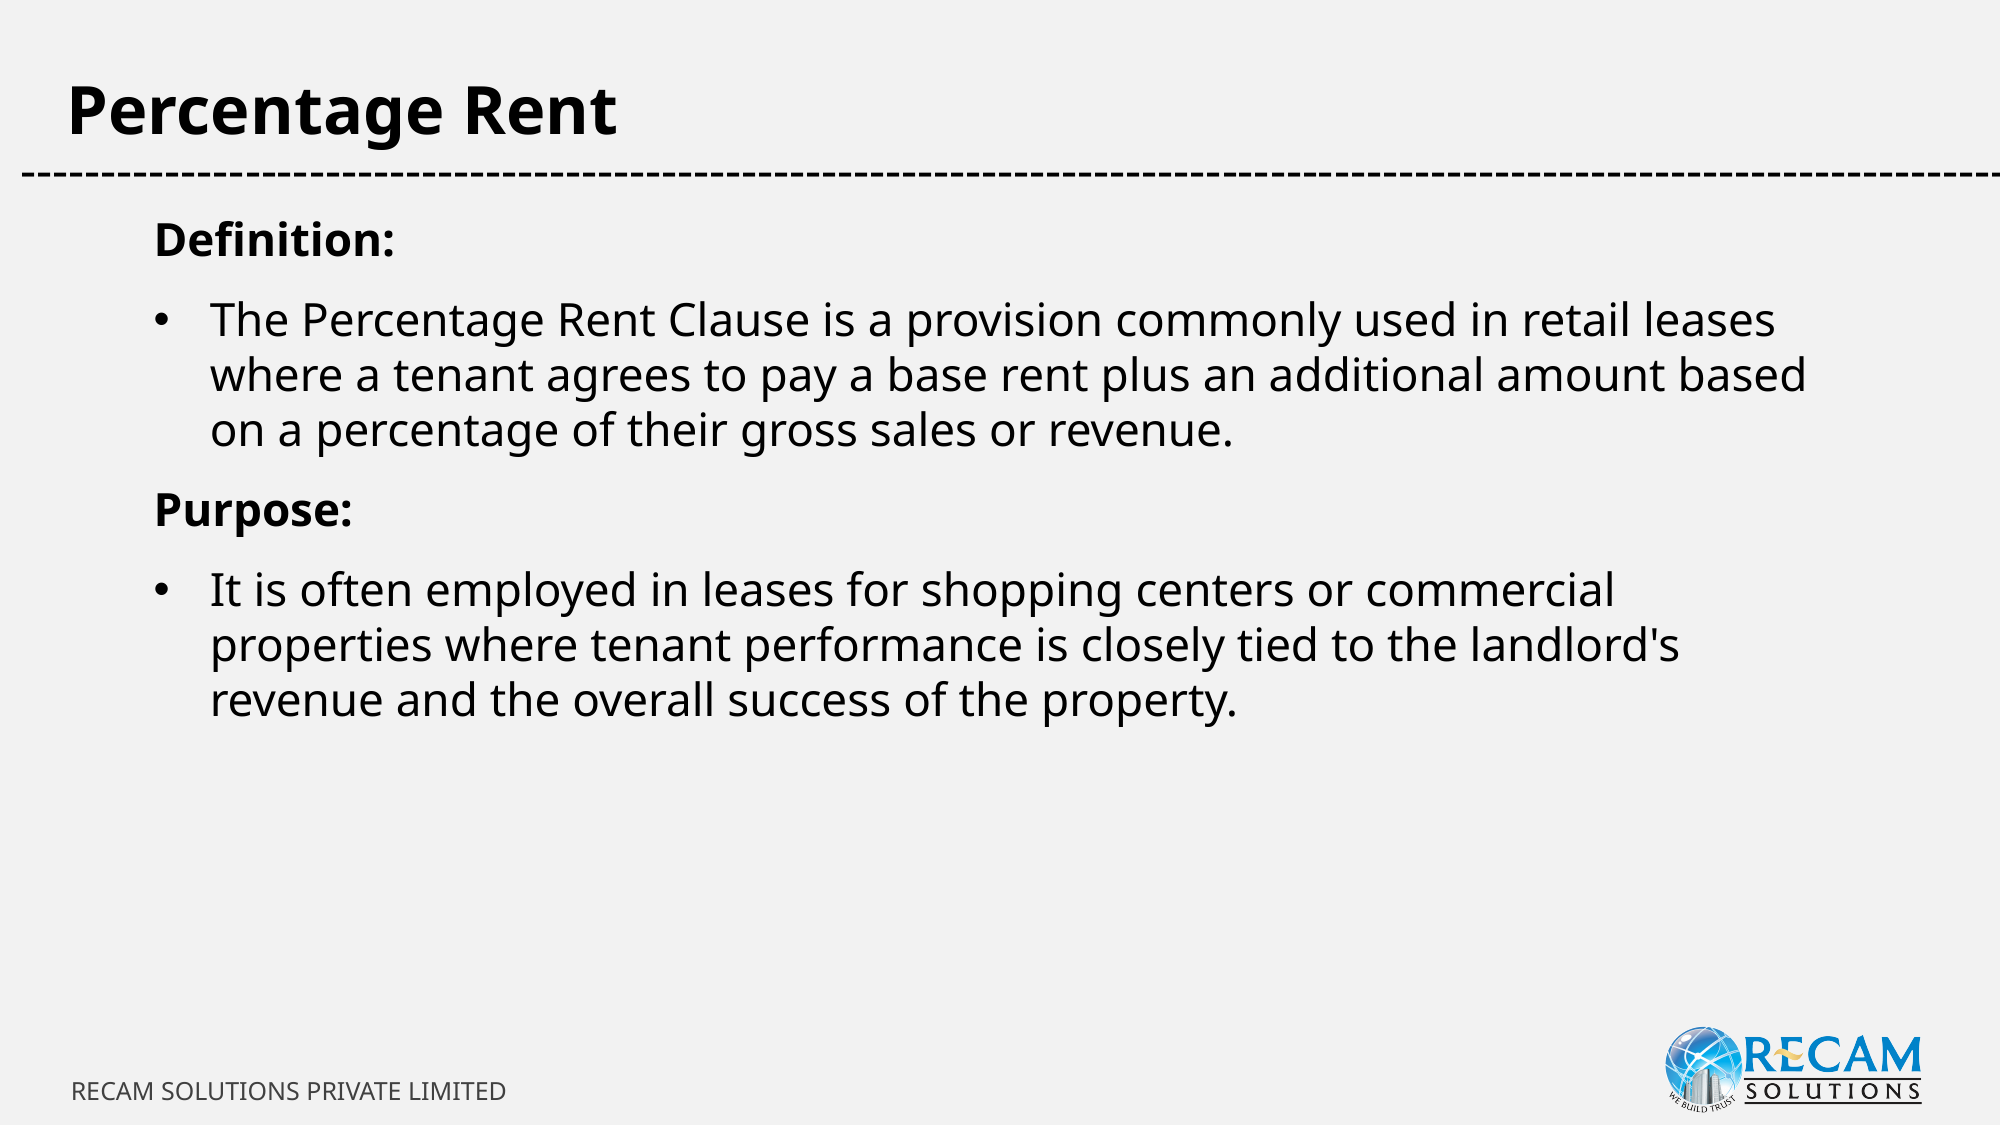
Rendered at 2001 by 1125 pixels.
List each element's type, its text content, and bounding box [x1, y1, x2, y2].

footer RECAM SOLUTIONS PRIVATE LIMITED [70, 1073, 971, 1107]
text_box Percentage Rent [51, 60, 1979, 131]
text_box Definition: The Percentage Rent Clause is a provision commonly used in retail leases where a tenant agrees to pay a base rent plus an additional amount based on a percentage of their gross sales or revenue. Purpose: It is often employed in leases for shopping centers or commercial properties where tenant performance is closely tied to the landlord's revenue and the overall success of the property. [138, 203, 1842, 733]
text_box ----------------------------------------------------------------------------------------------------------------------------- [6, 131, 2000, 207]
picture [1652, 1014, 1935, 1125]
